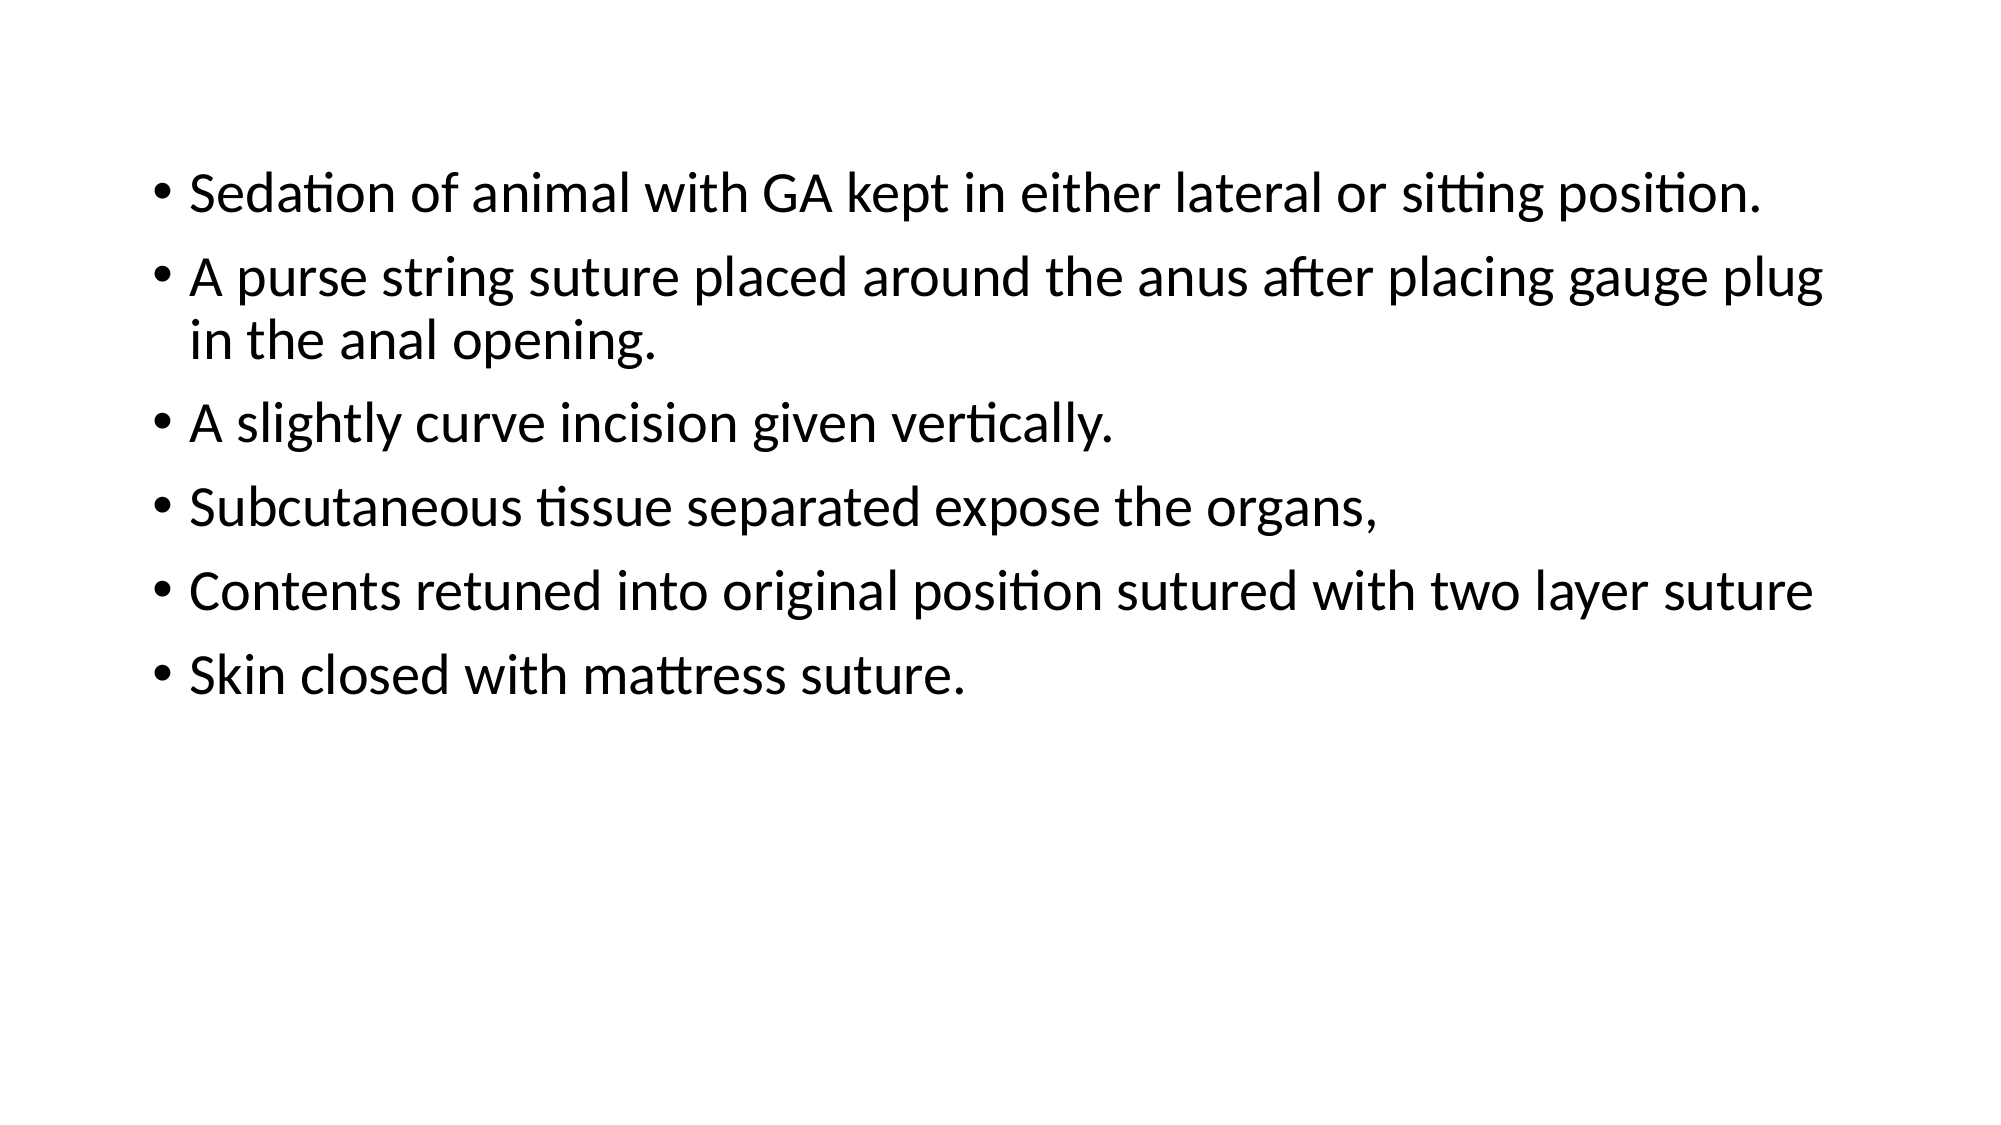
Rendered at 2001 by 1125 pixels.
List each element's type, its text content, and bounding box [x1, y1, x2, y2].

list Sedation of animal with GA kept in either lateral or sitting position. A purse string suture placed around the anus after placing gauge plug in the anal opening. A slightly curve incision given vertically. Subcutaneous tissue separated expose the organs, Contents retuned into original position sutured with two layer suture Skin closed with mattress suture. [137, 154, 1863, 1014]
